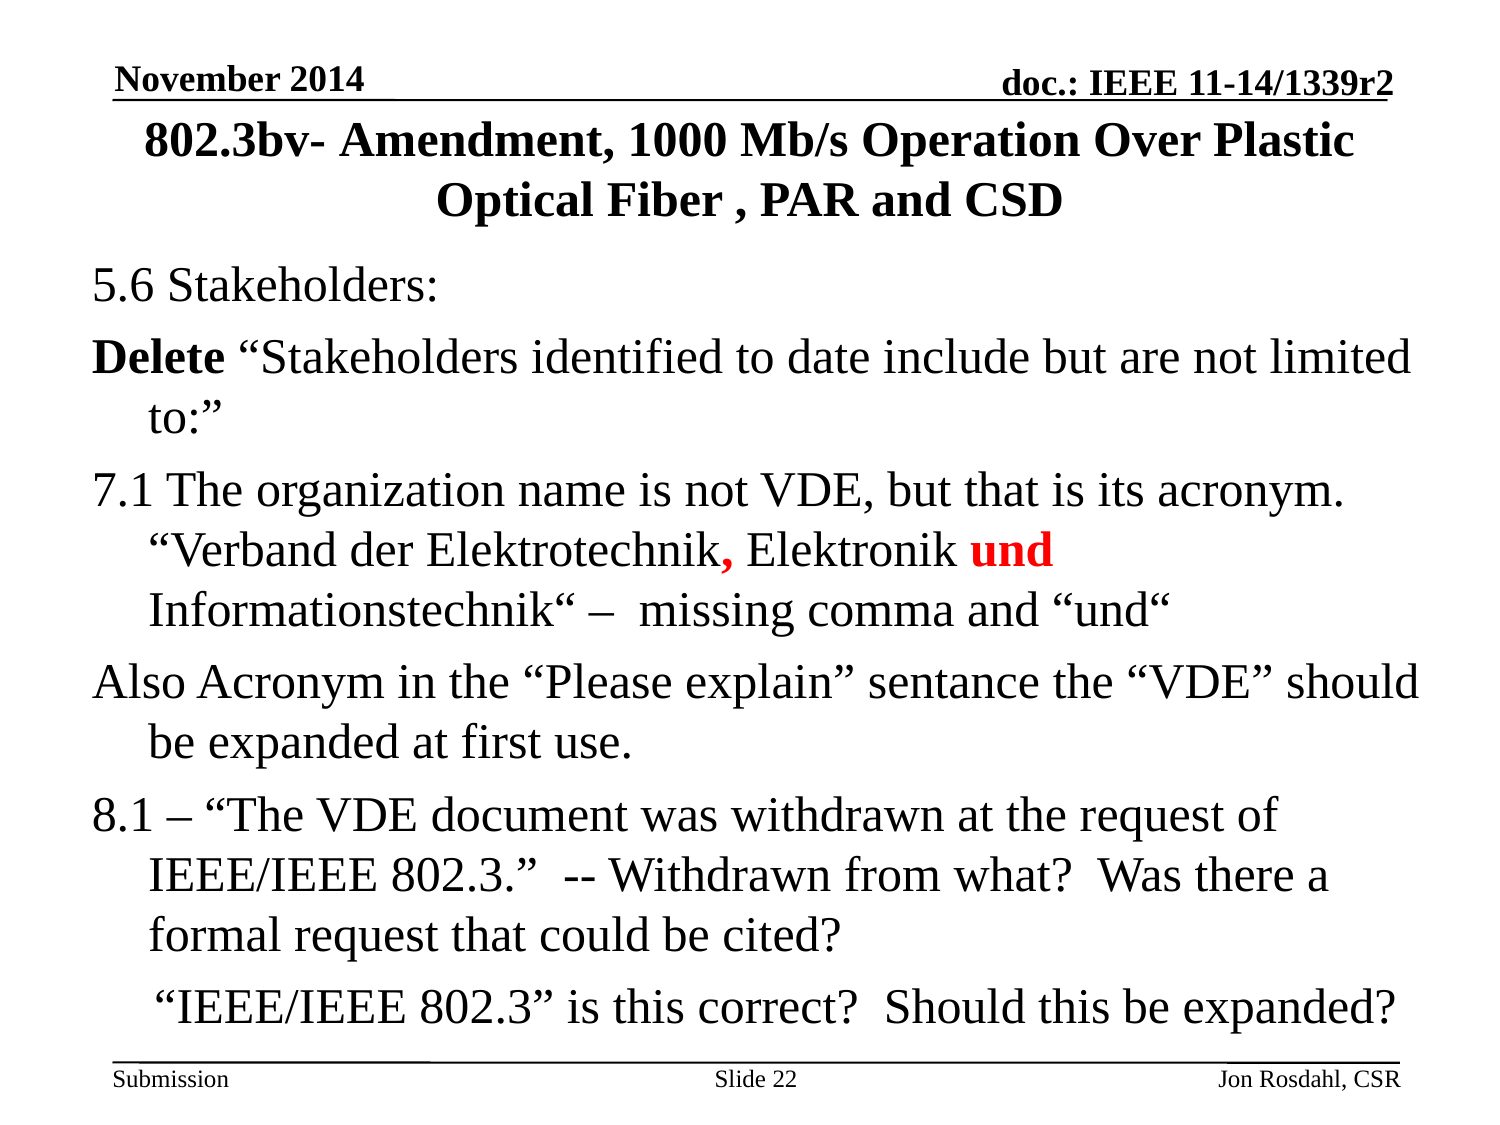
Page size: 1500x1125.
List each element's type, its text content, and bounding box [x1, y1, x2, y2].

list 5.6 Stakeholders: Delete “Stakeholders identified to date include but are not limited to:” 7.1 The organization name is not VDE, but that is its acronym. “Verband der Elektrotechnik, Elektronik und Informationstechnik“ – missing comma and “und“ Also Acronym in the “Please explain” sentance the “VDE” should be expanded at first use. 8.1 – “The VDE document was withdrawn at the request of IEEE/IEEE 802.3.” -- Withdrawn from what? Was there a formal request that could be cited? “IEEE/IEEE 802.3” is this correct? Should this be expanded? [76, 243, 1436, 1048]
footer Jon Rosdahl, CSR [878, 1061, 1402, 1093]
slide_number Slide 22 [712, 1061, 800, 1123]
title 802.3bv- Amendment, 1000 Mb/s Operation Over Plastic Optical Fiber , PAR and CSD [112, 112, 1388, 221]
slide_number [114, 54, 423, 100]
